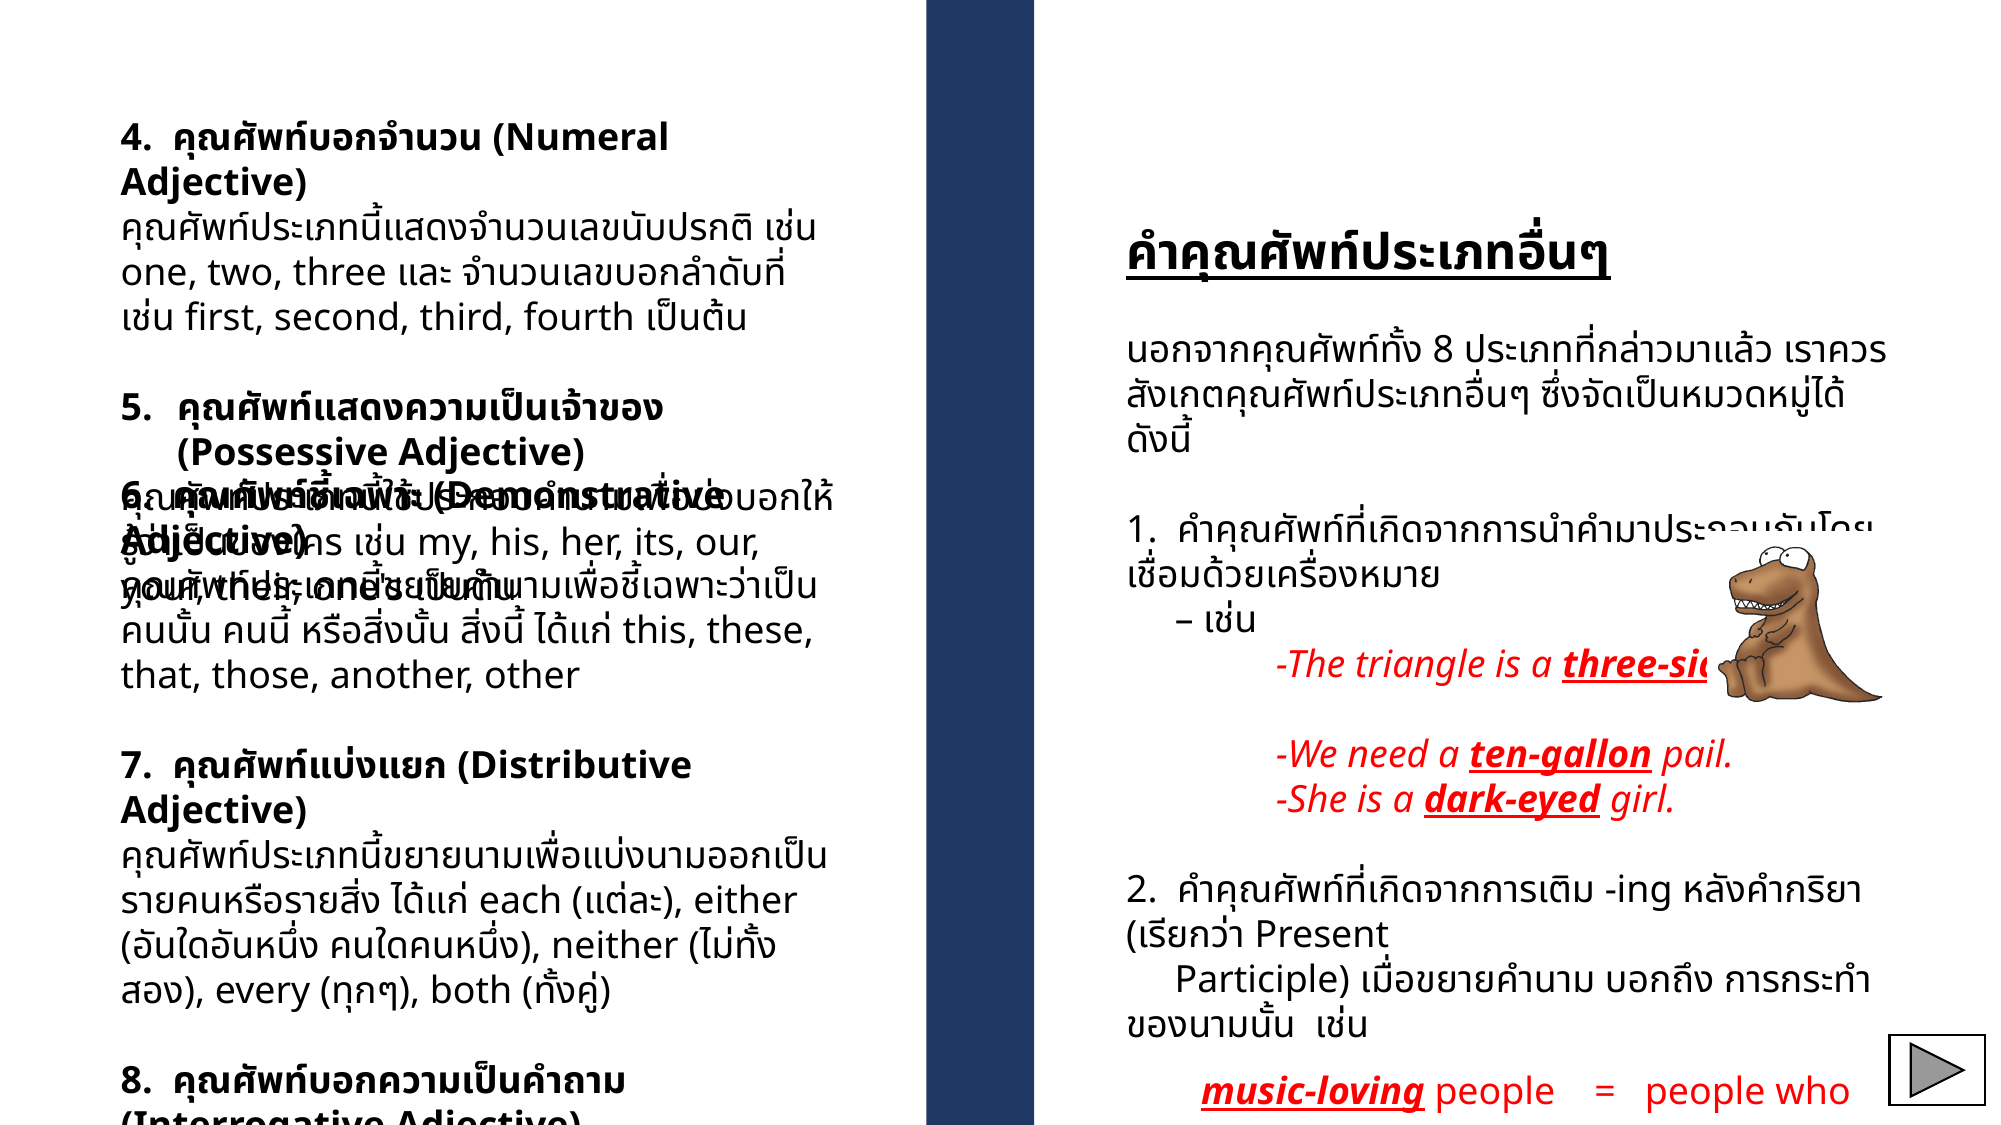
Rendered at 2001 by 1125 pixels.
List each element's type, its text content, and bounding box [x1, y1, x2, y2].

text_box 6. คุณศัพท์ชี้เฉพาะ (Demonstrative Adjective) คุณศัพท์ประเภทนี้ขยายคำนามเพื่อชี้เฉพาะว่าเป็นคนนั้น คนนี้ หรือสิ่งนั้น สิ่งนี้ ได้แก่ this, these, that, those, another, other 7. คุณศัพท์แบ่งแยก (Distributive Adjective) คุณศัพท์ประเภทนี้ขยายนามเพื่อแบ่งนามออกเป็นรายคนหรือรายสิ่ง ได้แก่ each (แต่ละ), either (อันใดอันหนึ่ง คนใดคนหนึ่ง), neither (ไม่ทั้งสอง), every (ทุกๆ), both (ทั้งคู่) 8. คุณศัพท์บอกความเป็นคำถาม (Interrogative Adjective) คุณศัพท์ประเภทนี้ขยายนามเพื่อให้เป็นคำถาม จึงต้องใช้นำหน้าคำนามตลอดไป ได้แก่ what, which, whose เช่น What book is she reading?, Which book do you prefer? [105, 464, 850, 1125]
picture [1707, 531, 1890, 714]
text_box คำคุณศัพท์ประเภทอื่นๆ นอกจากคุณศัพท์ทั้ง 8 ประเภทที่กล่าวมาแล้ว เราควรสังเกตคุณศัพท์ประเภทอื่นๆ ซึ่งจัดเป็นหมวดหมู่ได้ดังนี้ 1. คำคุณศัพท์ที่เกิดจากการนำคำมาประกอบกันโดยเชื่อมด้วยเครื่องหมาย – เช่น -The triangle is a three-sided figure. -We need a ten-gallon pail. -She is a dark-eyed girl. 2. คำคุณศัพท์ที่เกิดจากการเติม -ing หลังคำกริยา (เรียกว่า Present Participle) เมื่อขยายคำนาม บอกถึง การกระทำของนามนั้น เช่น music-loving people = people who love music time-saving machine = a machine that saves time [1111, 212, 1911, 1125]
text_box [925, 0, 1035, 1125]
text_box 4. คุณศัพท์บอกจำนวน (Numeral Adjective) คุณศัพท์ประเภทนี้แสดงจำนวนเลขนับปรกติ เช่น one, two, three และ จำนวนเลขบอกลำดับที่ เช่น first, second, third, fourth เป็นต้น คุณศัพท์แสดงความเป็นเจ้าของ (Possessive Adjective) คุณศัพท์ประเภทนี้ใช้ประกอบคำนามเพื่อบ่งบอกให้รู้ว่าเป็นของใคร เช่น my, his, her, its, our, your, their, one's เป็นต้น [105, 105, 850, 464]
text_box [1911, 1034, 1986, 1106]
